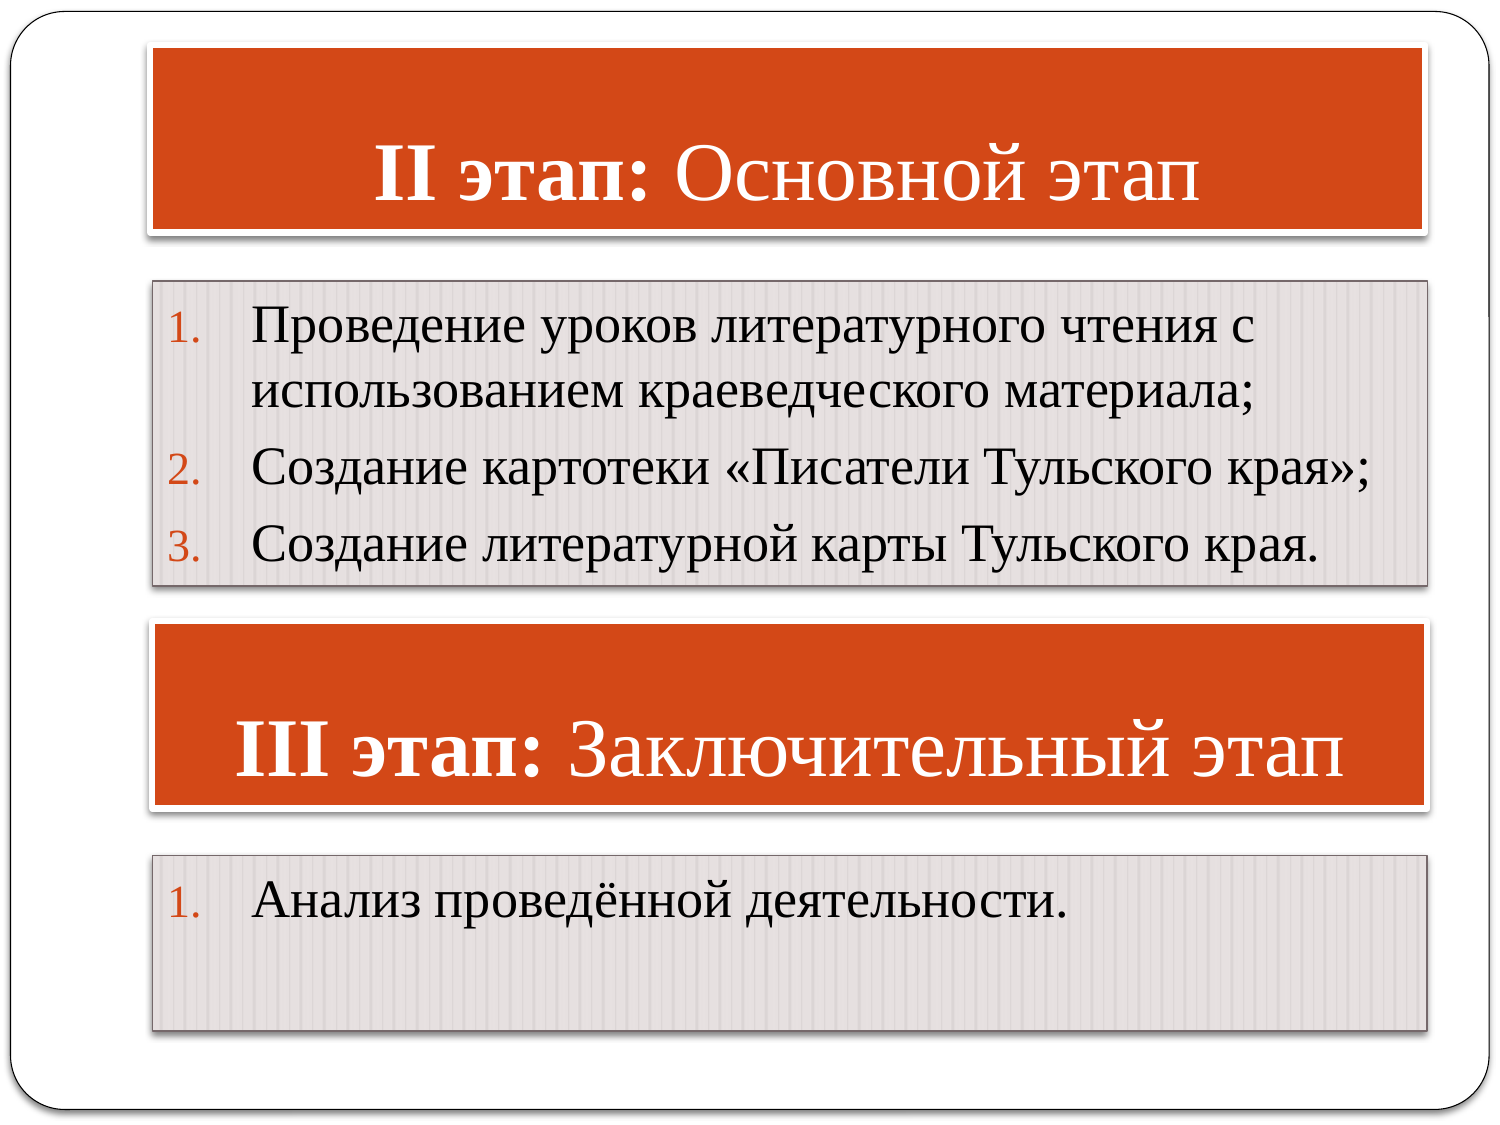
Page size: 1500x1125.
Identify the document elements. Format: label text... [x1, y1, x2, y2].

text_box Анализ проведённой деятельности. [152, 855, 1428, 1032]
text_box III этап: Заключительный этап [149, 618, 1430, 812]
list Проведение уроков литературного чтения с использованием краеведческого материала; Создание картотеки «Писатели Тульского края»; Создание литературной карты Тульского края. [152, 280, 1428, 587]
title II этап: Основной этап [147, 42, 1428, 236]
